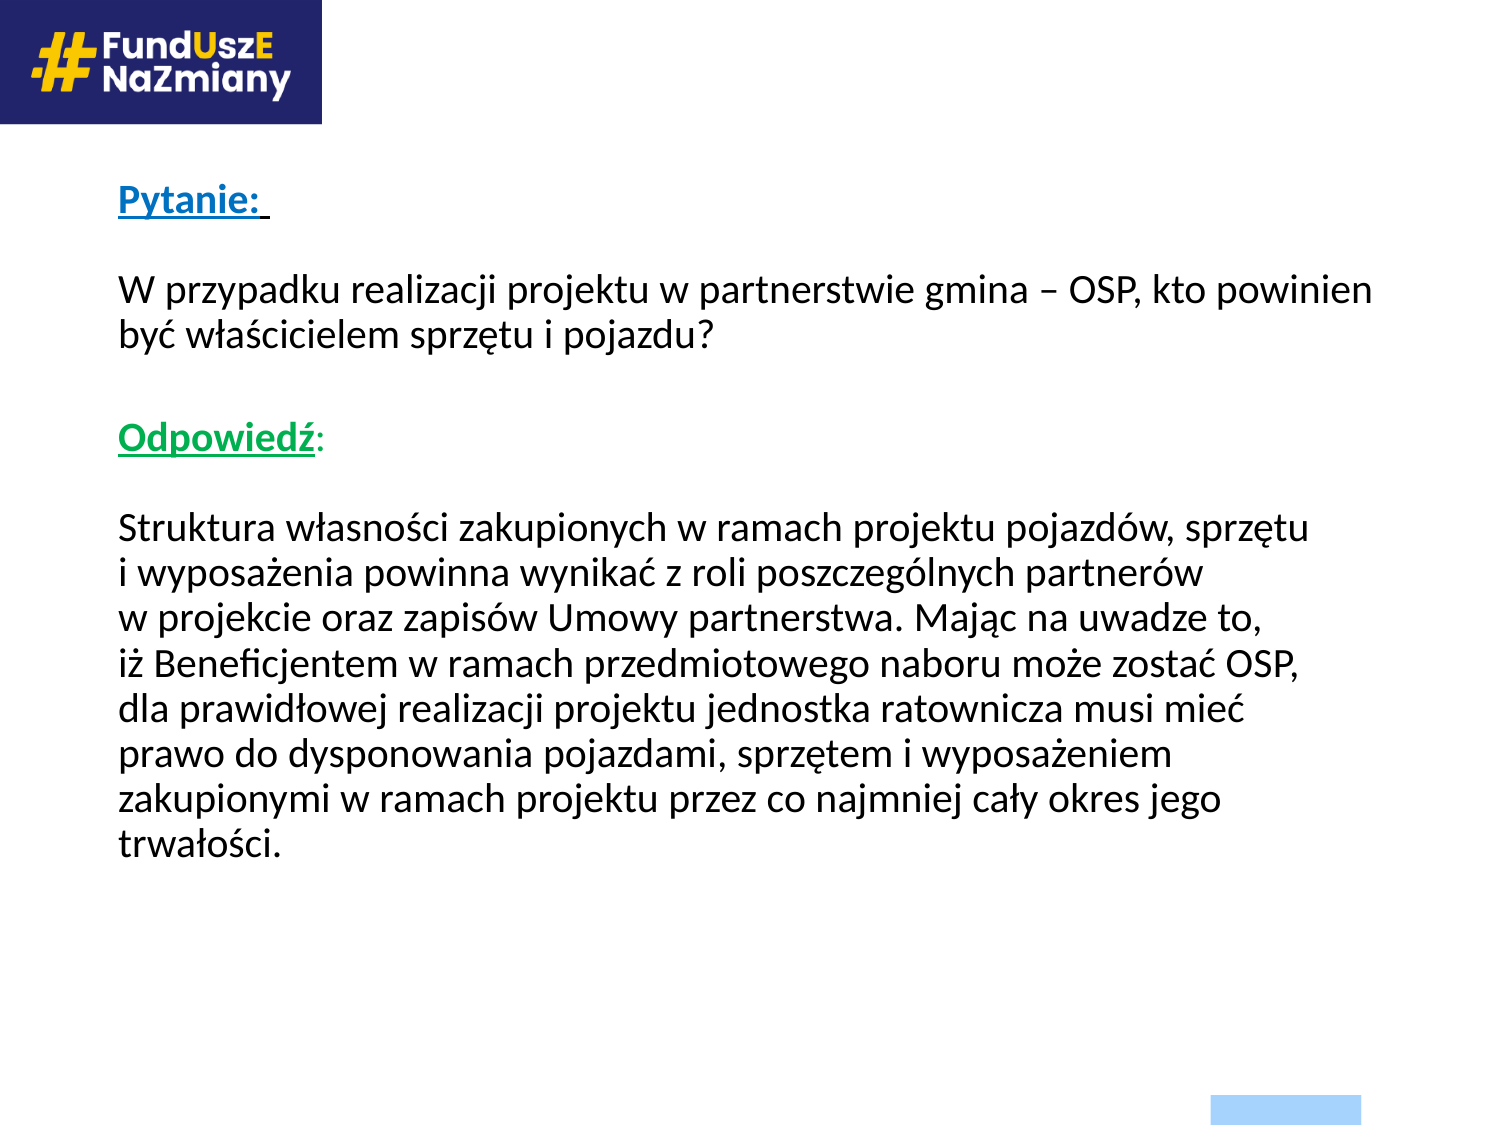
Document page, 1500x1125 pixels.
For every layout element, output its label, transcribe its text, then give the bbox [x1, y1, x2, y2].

list Odpowiedź: Struktura własności zakupionych w ramach projektu pojazdów, sprzętu i wyposażenia powinna wynikać z roli poszczególnych partnerów w projekcie oraz zapisów Umowy partnerstwa. Mając na uwadze to, iż Beneficjentem w ramach przedmiotowego naboru może zostać OSP, dla prawidłowej realizacji projektu jednostka ratownicza musi mieć prawo do dysponowania pojazdami, sprzętem i wyposażeniem zakupionymi w ramach projektu przez co najmniej cały okres jego trwałości. [103, 337, 1397, 1048]
picture [0, 0, 1500, 1125]
title Pytanie: W przypadku realizacji projektu w partnerstwie gmina – OSP, kto powinien być właścicielem sprzętu i pojazdu? [103, 158, 1397, 337]
